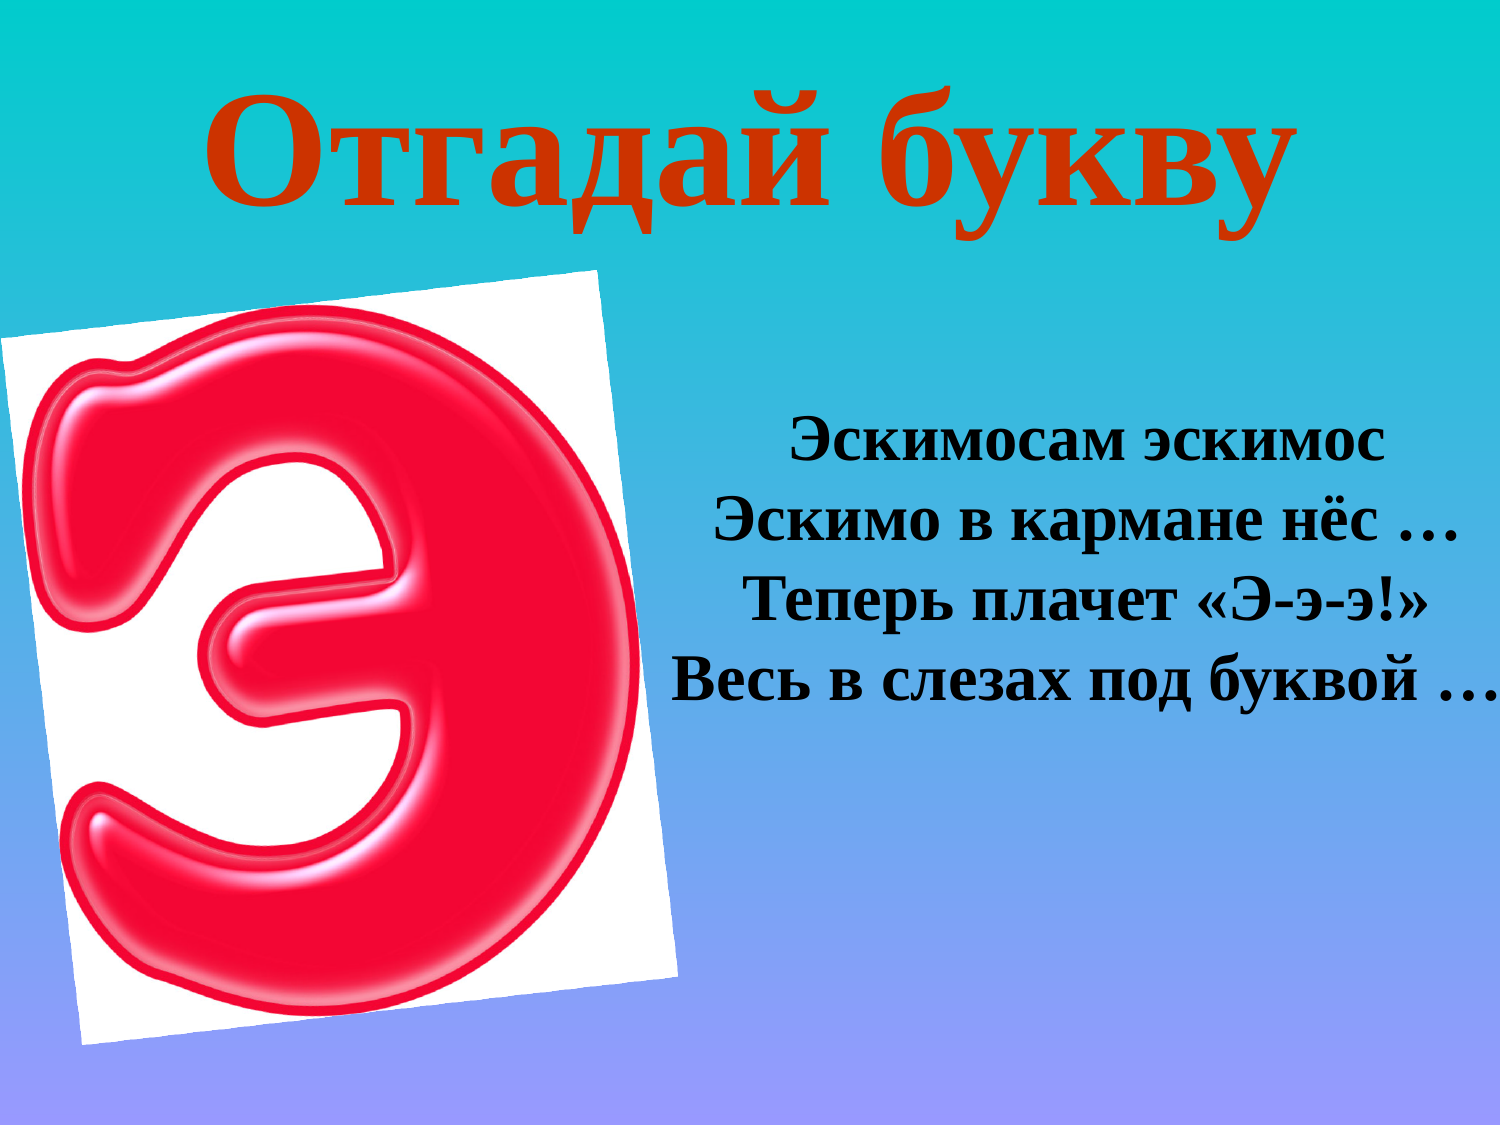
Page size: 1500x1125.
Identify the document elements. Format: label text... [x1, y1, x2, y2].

title Отгадай букву [75, 45, 1425, 233]
picture [1, 270, 678, 1044]
list Эскимосам эскимос Эскимо в кармане нёс … Теперь плачет «Э-э-э!» Весь в слезах под буквой … [644, 386, 1500, 947]
